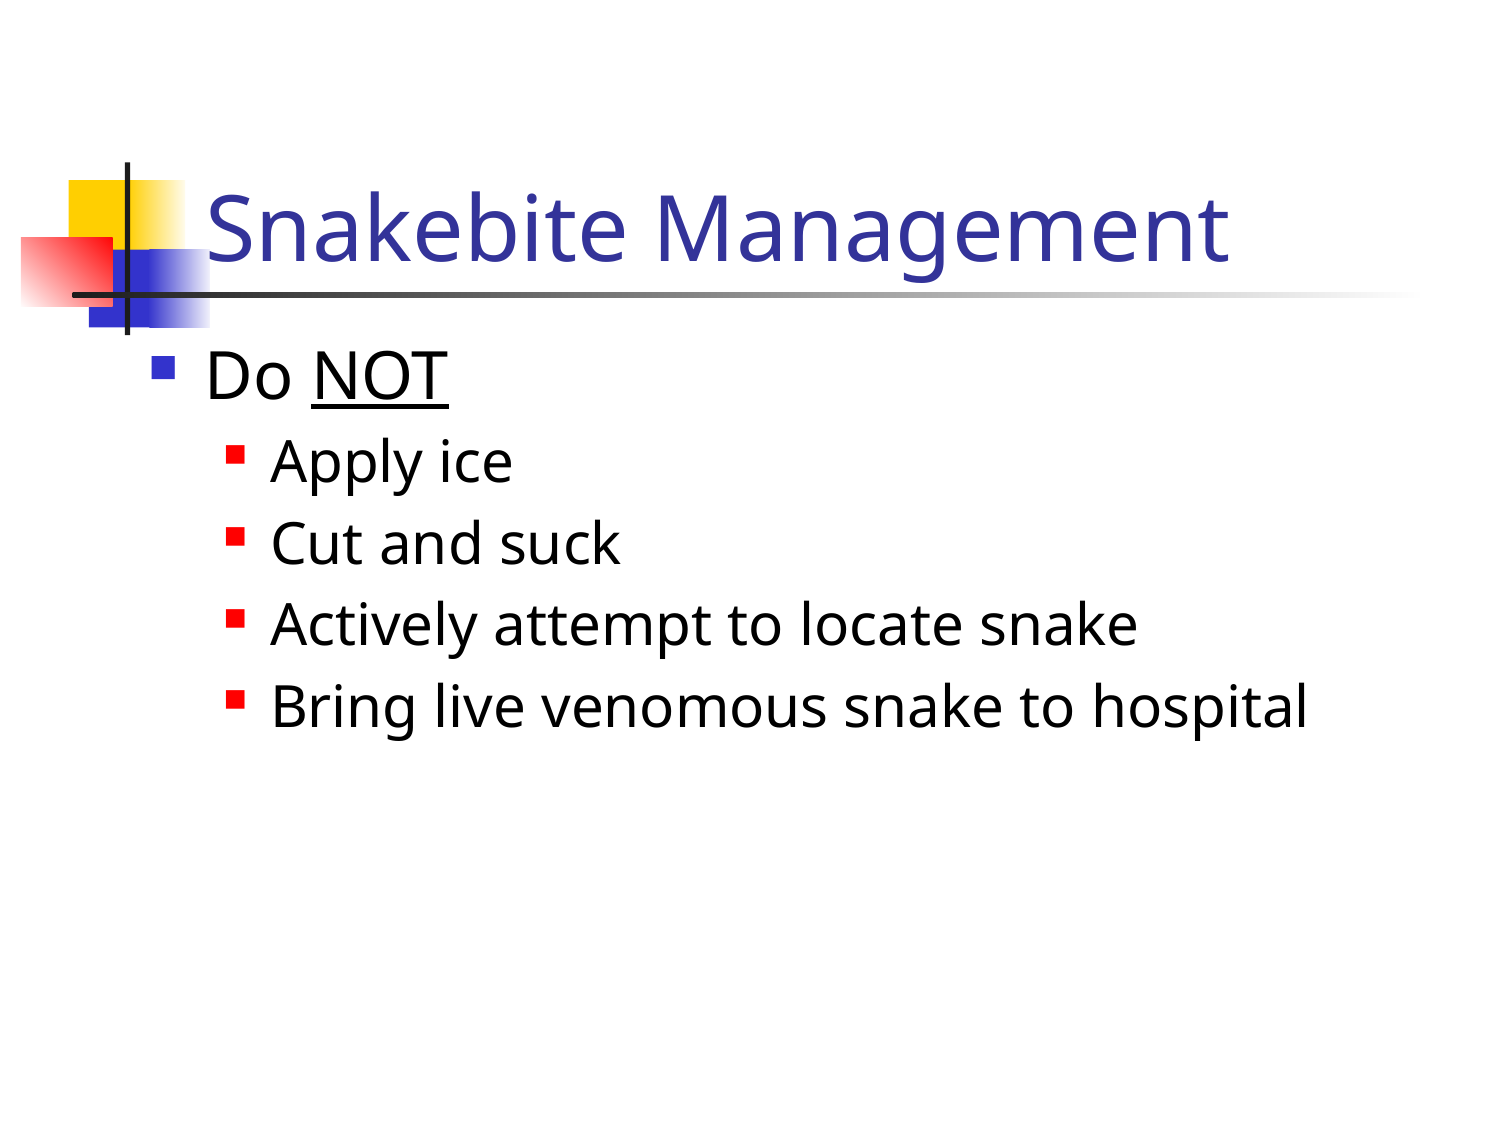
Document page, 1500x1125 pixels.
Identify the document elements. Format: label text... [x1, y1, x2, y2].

list Do NOT Apply ice Cut and suck Actively attempt to locate snake Bring live venomous snake to hospital [133, 324, 1390, 1001]
title Snakebite Management [190, 99, 1301, 288]
